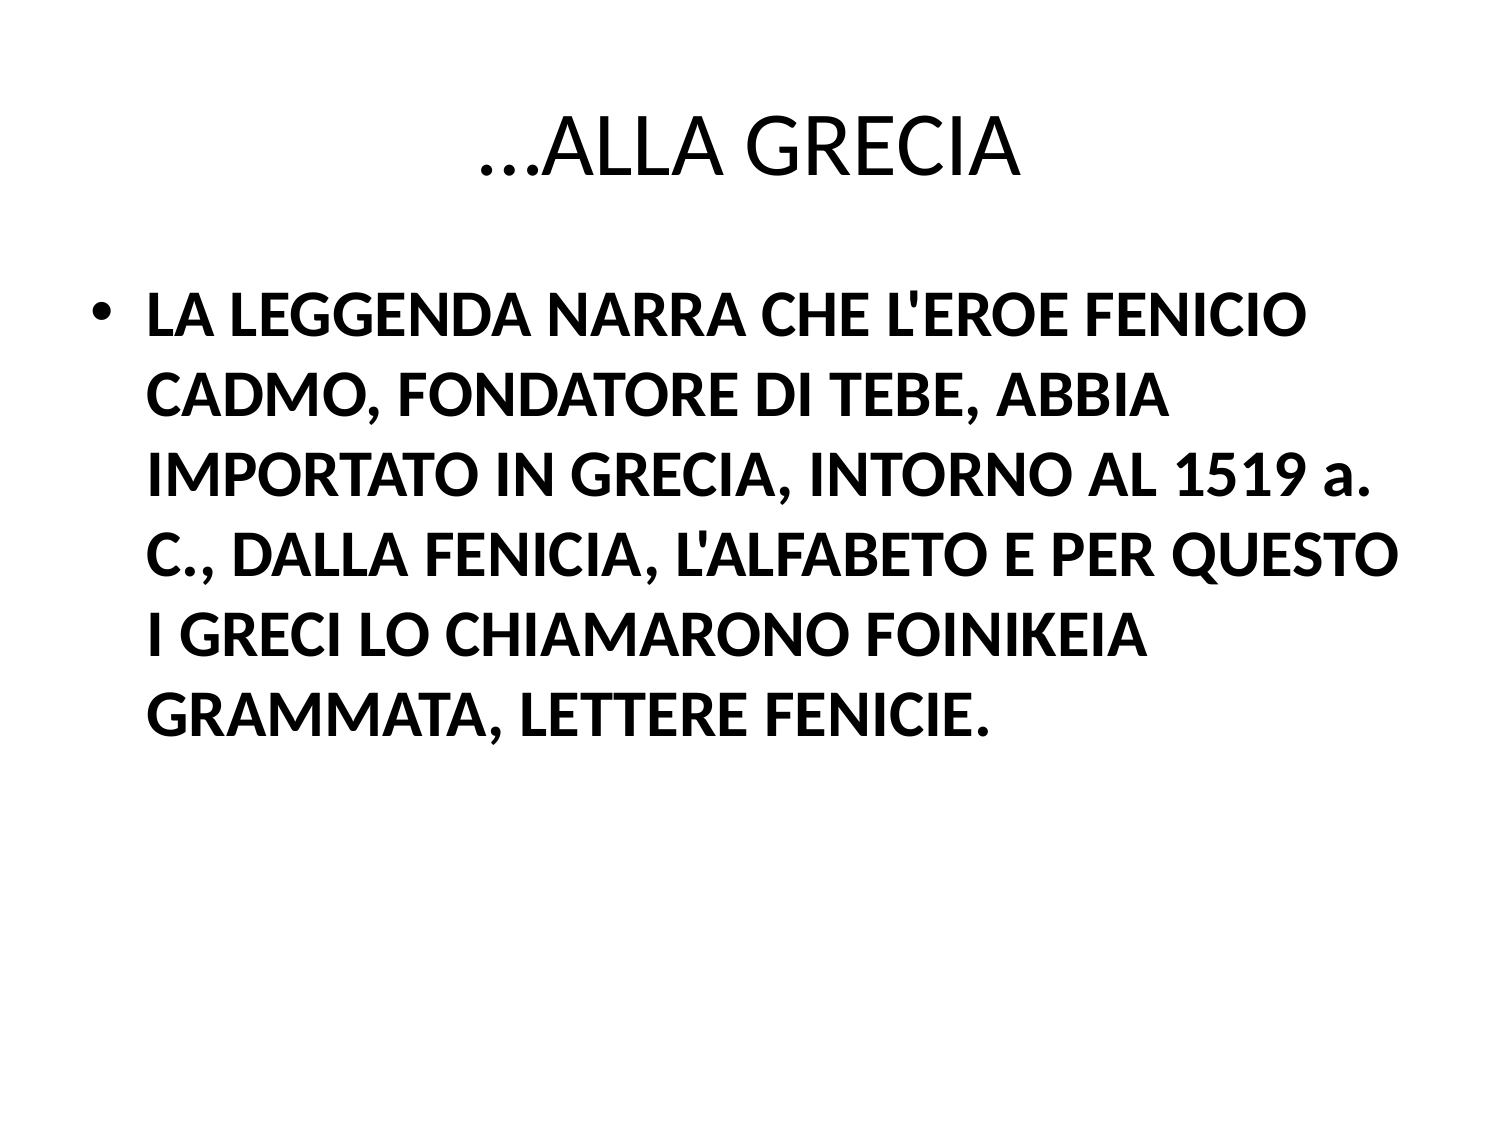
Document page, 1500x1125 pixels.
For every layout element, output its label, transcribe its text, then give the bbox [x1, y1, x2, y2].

title …ALLA GRECIA [75, 45, 1425, 233]
list LA LEGGENDA NARRA CHE L'EROE FENICIO CADMO, FONDATORE DI TEBE, ABBIA IMPORTATO IN GRECIA, INTORNO AL 1519 a. C., DALLA FENICIA, L'ALFABETO E PER QUESTO I GRECI LO CHIAMARONO FOINIKEIA GRAMMATA, LETTERE FENICIE. [75, 262, 1425, 1005]
